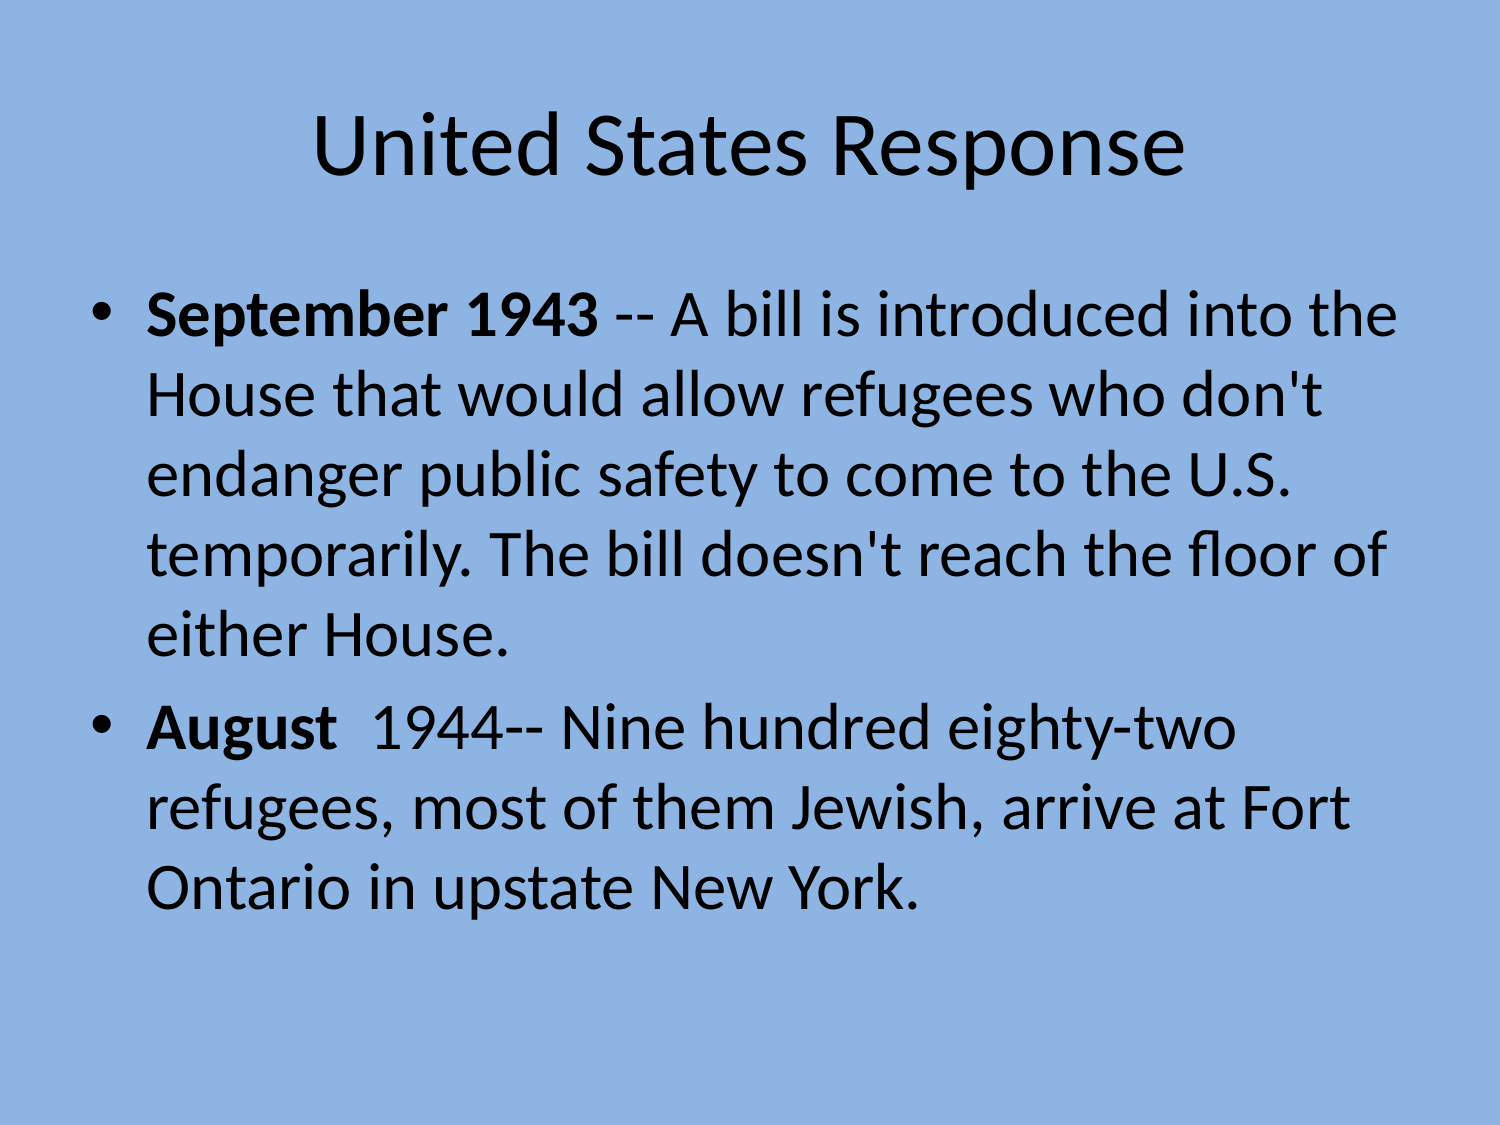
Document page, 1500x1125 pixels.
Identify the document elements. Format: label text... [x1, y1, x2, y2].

title United States Response [75, 45, 1425, 233]
list September 1943 -- A bill is introduced into the House that would allow refugees who don't endanger public safety to come to the U.S. temporarily. The bill doesn't reach the floor of either House. August 1944-- Nine hundred eighty-two refugees, most of them Jewish, arrive at Fort Ontario in upstate New York. [75, 262, 1425, 1005]
